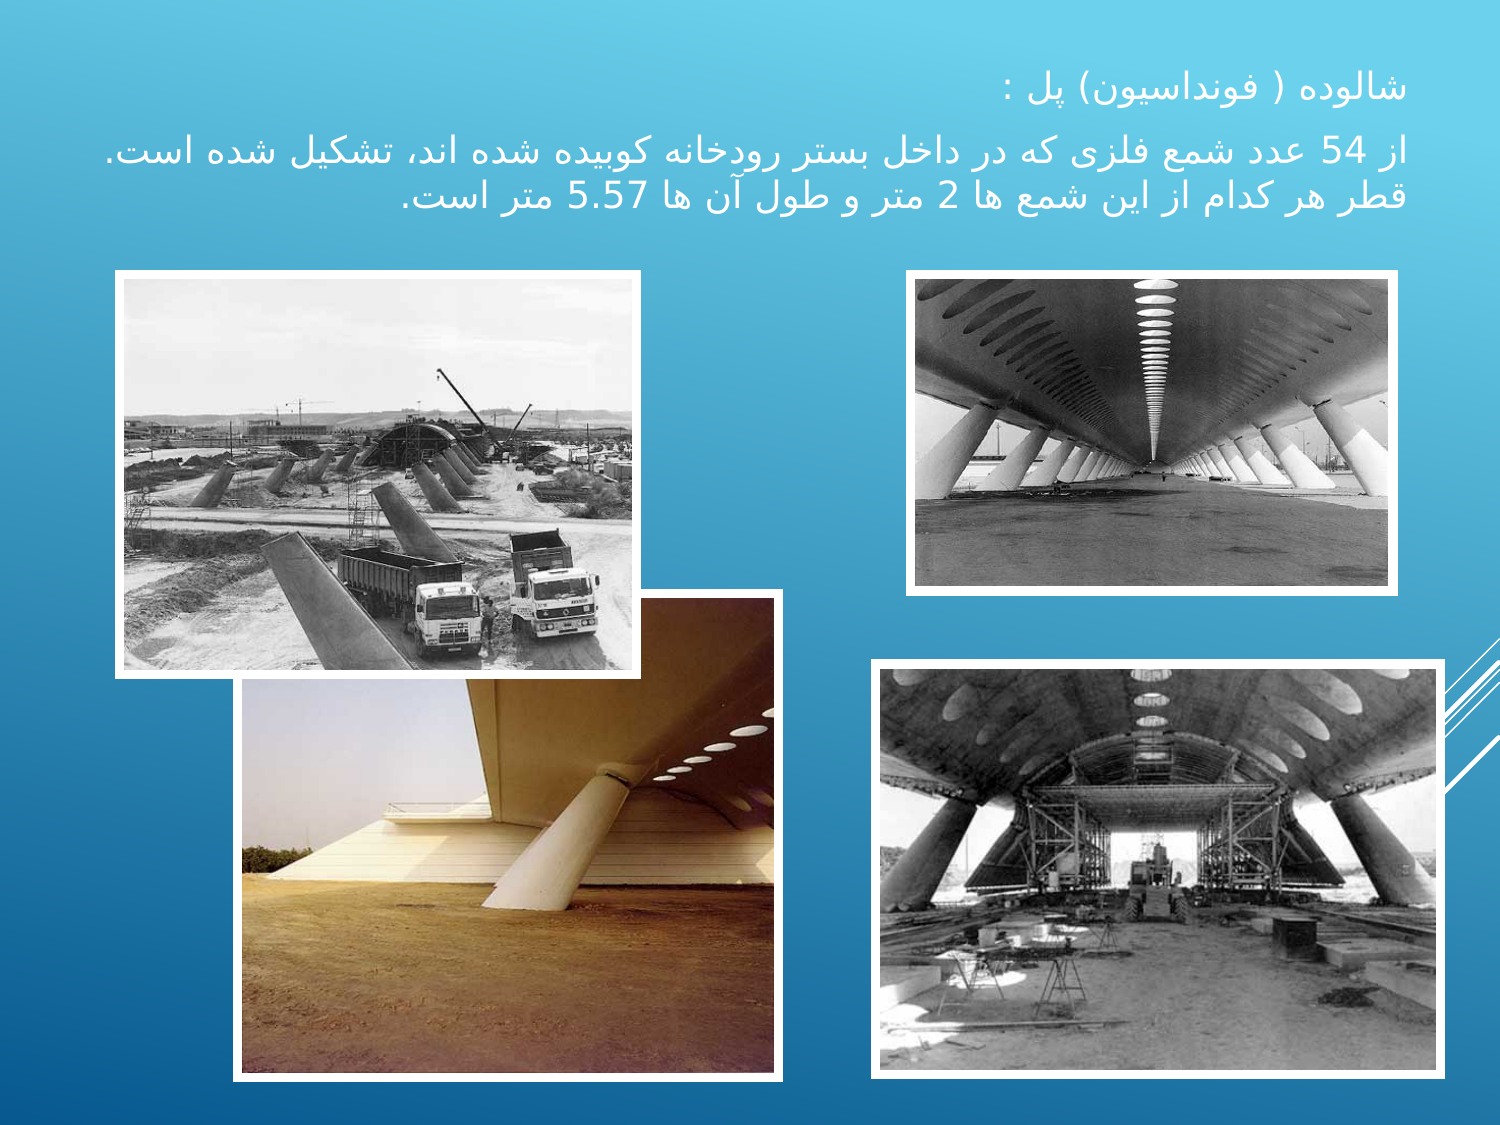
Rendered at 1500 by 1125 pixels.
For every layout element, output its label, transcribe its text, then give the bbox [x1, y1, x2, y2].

text_box شالوده ( فونداسیون) پل : از 54 عدد شمع فلزی که در داخل بستر رودخانه کوبیده شده اند، تشکیل شده است. قطر هر کدام از این شمع ها 2 متر و طول آن ها 5.57 متر است. [88, 54, 1424, 224]
picture [123, 278, 774, 1074]
picture [879, 668, 1437, 1071]
picture [915, 278, 1389, 587]
